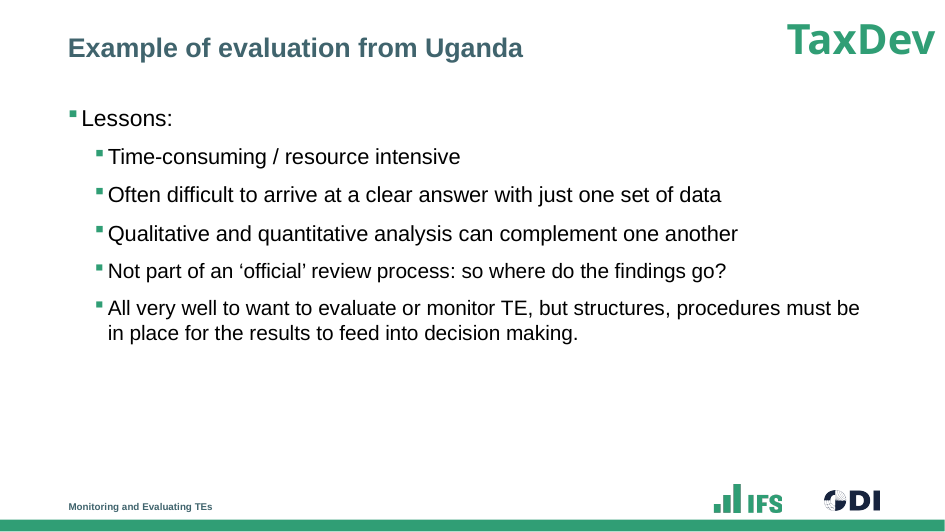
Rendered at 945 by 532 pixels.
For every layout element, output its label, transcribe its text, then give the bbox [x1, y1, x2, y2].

footer Monitoring and Evaluating TEs [53, 492, 373, 521]
picture [824, 490, 880, 511]
title Example of evaluation from Uganda [52, 26, 760, 71]
list Lessons: Time-consuming / resource intensive Often difficult to arrive at a clear answer with just one set of data Qualitative and quantitative analysis can complement one another Not part of an ‘official’ review process: so where do the findings go? All very well to want to evaluate or monitor TE, but structures, procedures must be in place for the results to feed into decision making. [52, 95, 880, 479]
